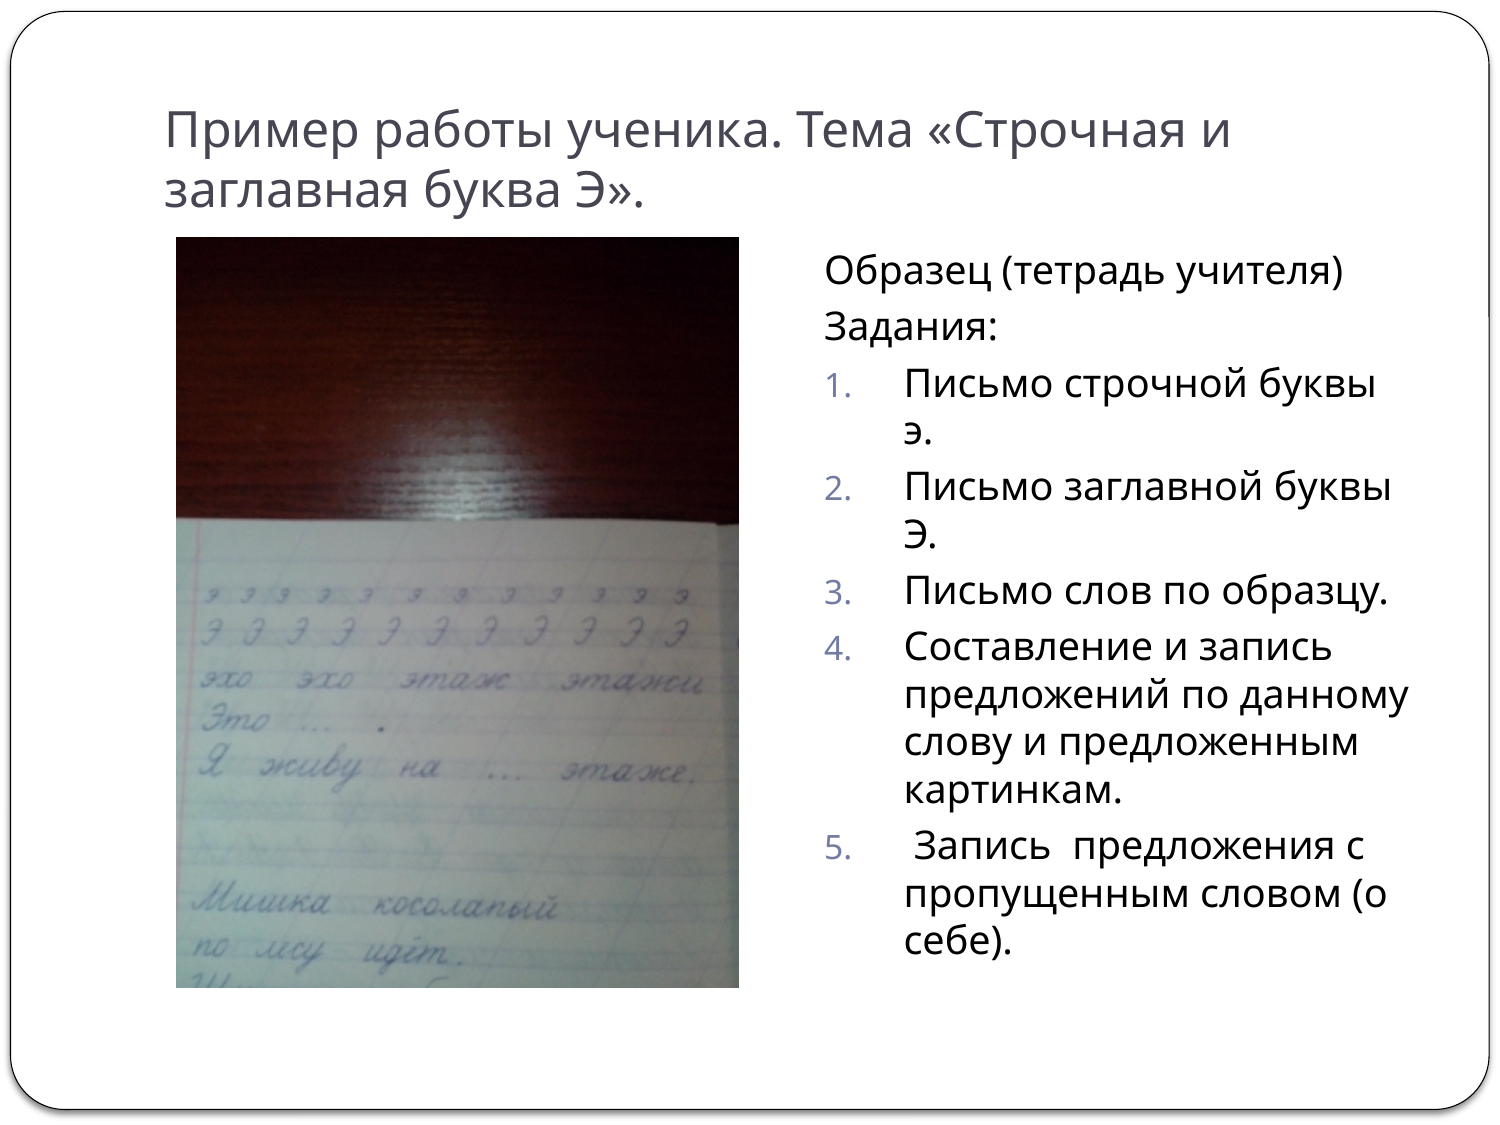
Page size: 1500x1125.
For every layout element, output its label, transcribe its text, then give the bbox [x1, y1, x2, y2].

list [176, 237, 739, 988]
title Пример работы ученика. Тема «Строчная и заглавная буква Э». [150, 45, 1425, 233]
list Образец (тетрадь учителя) Задания: Письмо строчной буквы э. Письмо заглавной буквы Э. Письмо слов по образцу. Составление и запись предложений по данному слову и предложенным картинкам. Запись предложения с пропущенным словом (о себе). [809, 237, 1425, 988]
